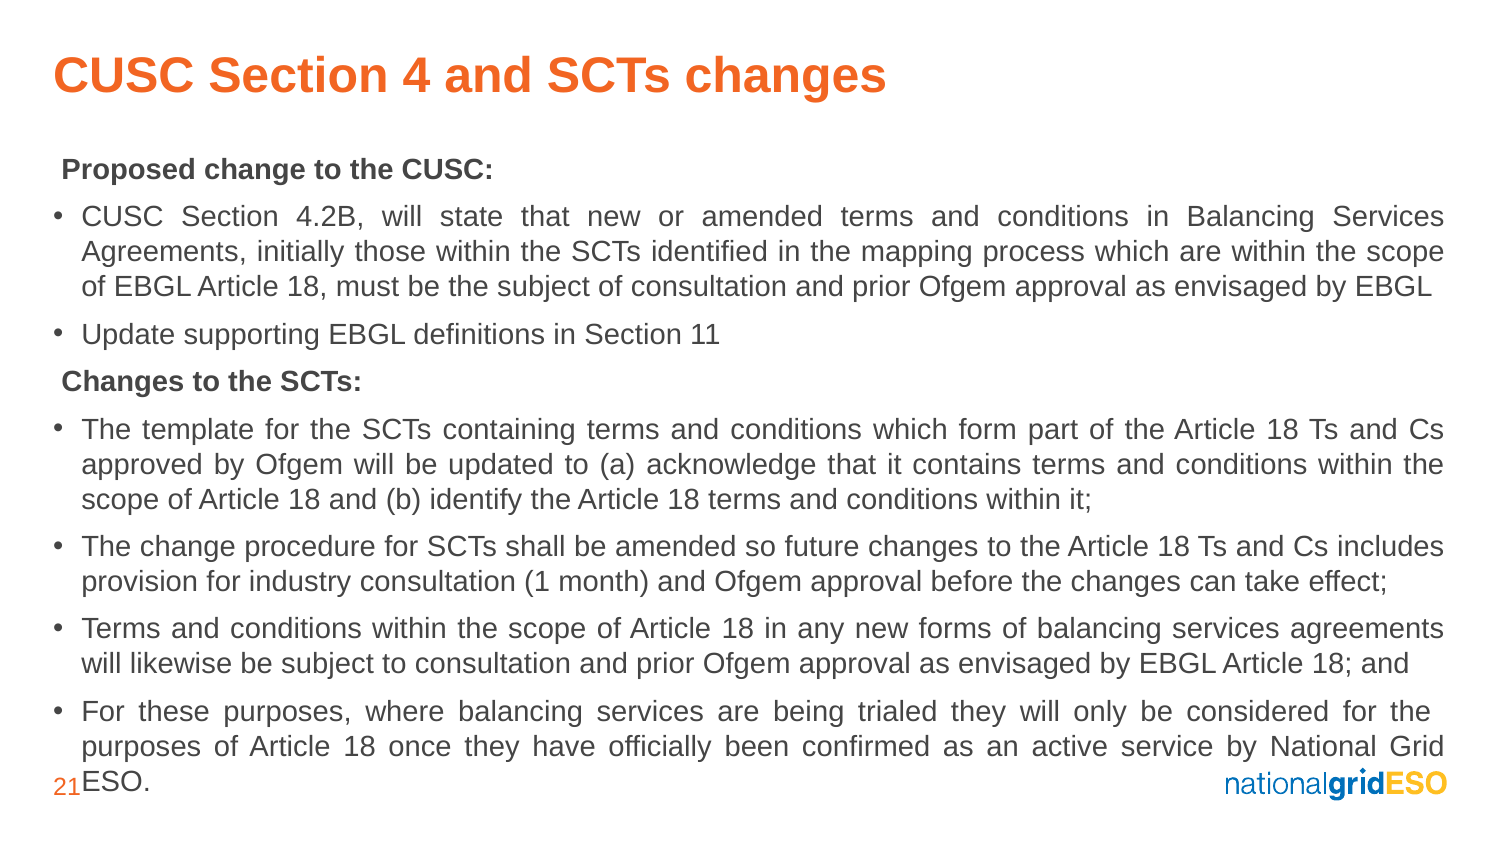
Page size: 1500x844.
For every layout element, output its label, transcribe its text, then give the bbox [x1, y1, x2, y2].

title CUSC Section 4 and SCTs changes [53, 54, 1447, 103]
list Proposed change to the CUSC: CUSC Section 4.2B, will state that new or amended terms and conditions in Balancing Services Agreements, initially those within the SCTs identified in the mapping process which are within the scope of EBGL Article 18, must be the subject of consultation and prior Ofgem approval as envisaged by EBGL Update supporting EBGL definitions in Section 11 Changes to the SCTs: The template for the SCTs containing terms and conditions which form part of the Article 18 Ts and Cs approved by Ofgem will be updated to (a) acknowledge that it contains terms and conditions within the scope of Article 18 and (b) identify the Article 18 terms and conditions within it; The change procedure for SCTs shall be amended so future changes to the Article 18 Ts and Cs includes provision for industry consultation (1 month) and Ofgem approval before the changes can take effect; Terms and conditions within the scope of Article 18 in any new forms of balancing services agreements will likewise be subject to consultation and prior Ofgem approval as envisaged by EBGL Article 18; and For these purposes, where balancing services are being trialed they will only be considered for the purposes of Article 18 once they have officially been confirmed as an active service by National Grid ESO. [53, 150, 1447, 827]
